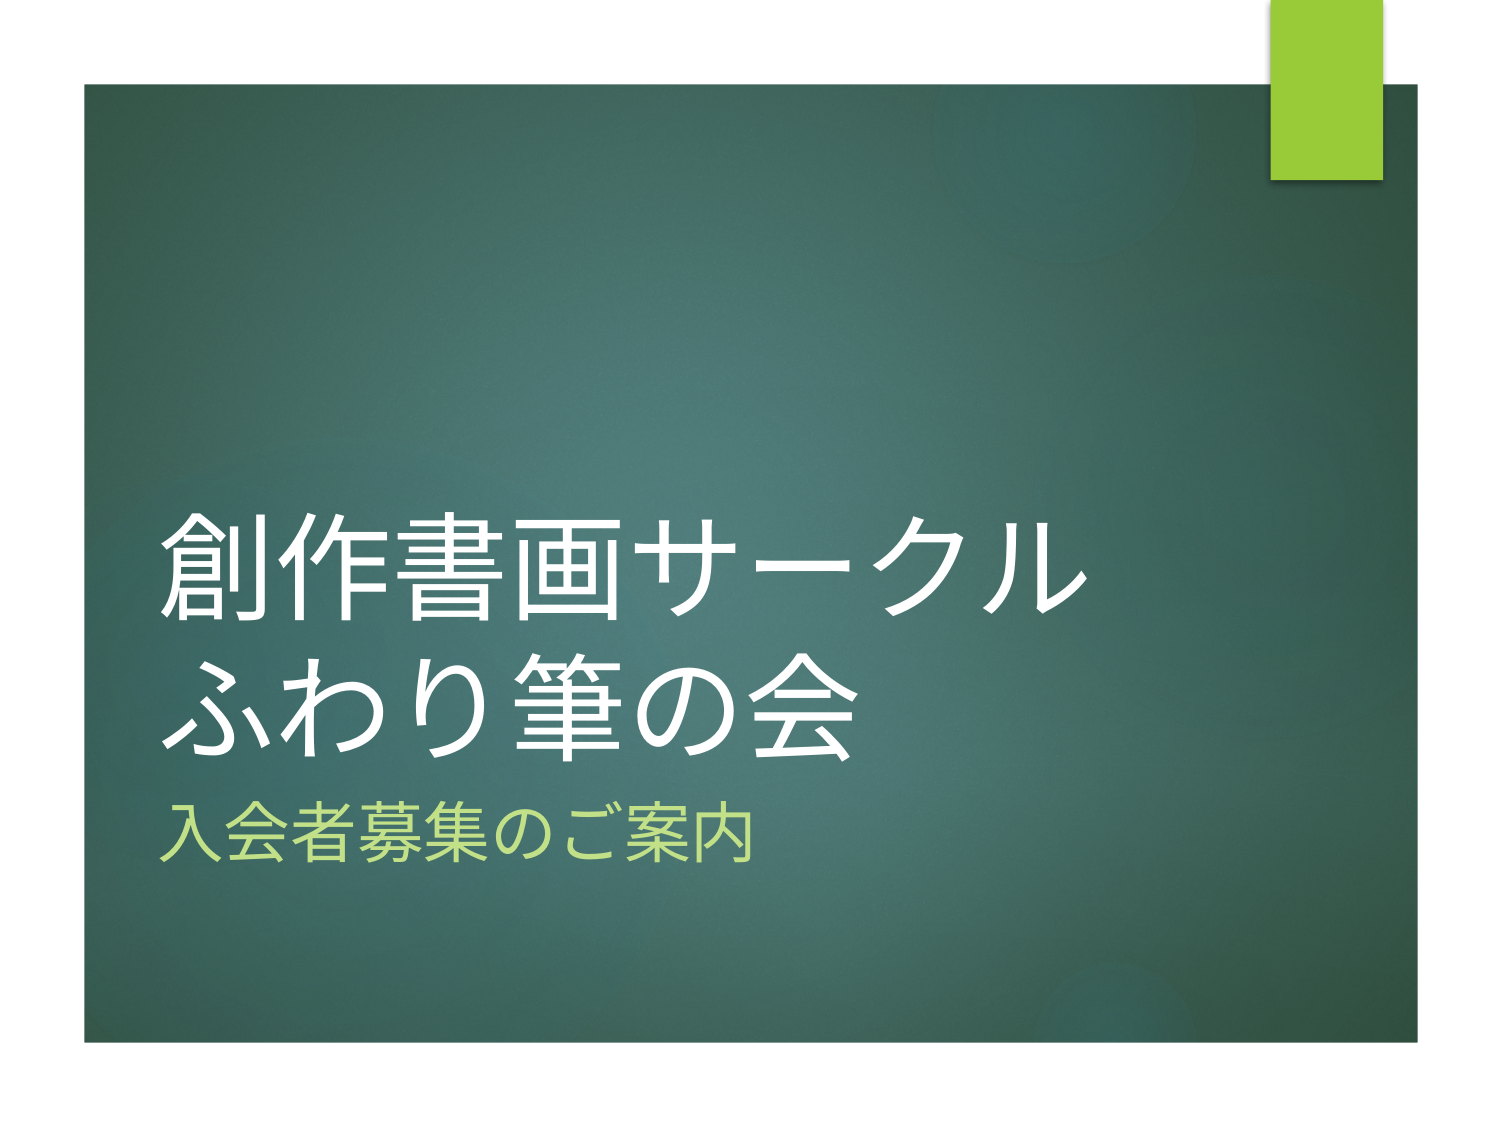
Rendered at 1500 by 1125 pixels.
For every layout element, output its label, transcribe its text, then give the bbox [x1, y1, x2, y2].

title 創作書画サークル ふわり筆の会 [142, 365, 1113, 783]
subtitle 入会者募集のご案内 [142, 783, 1113, 925]
